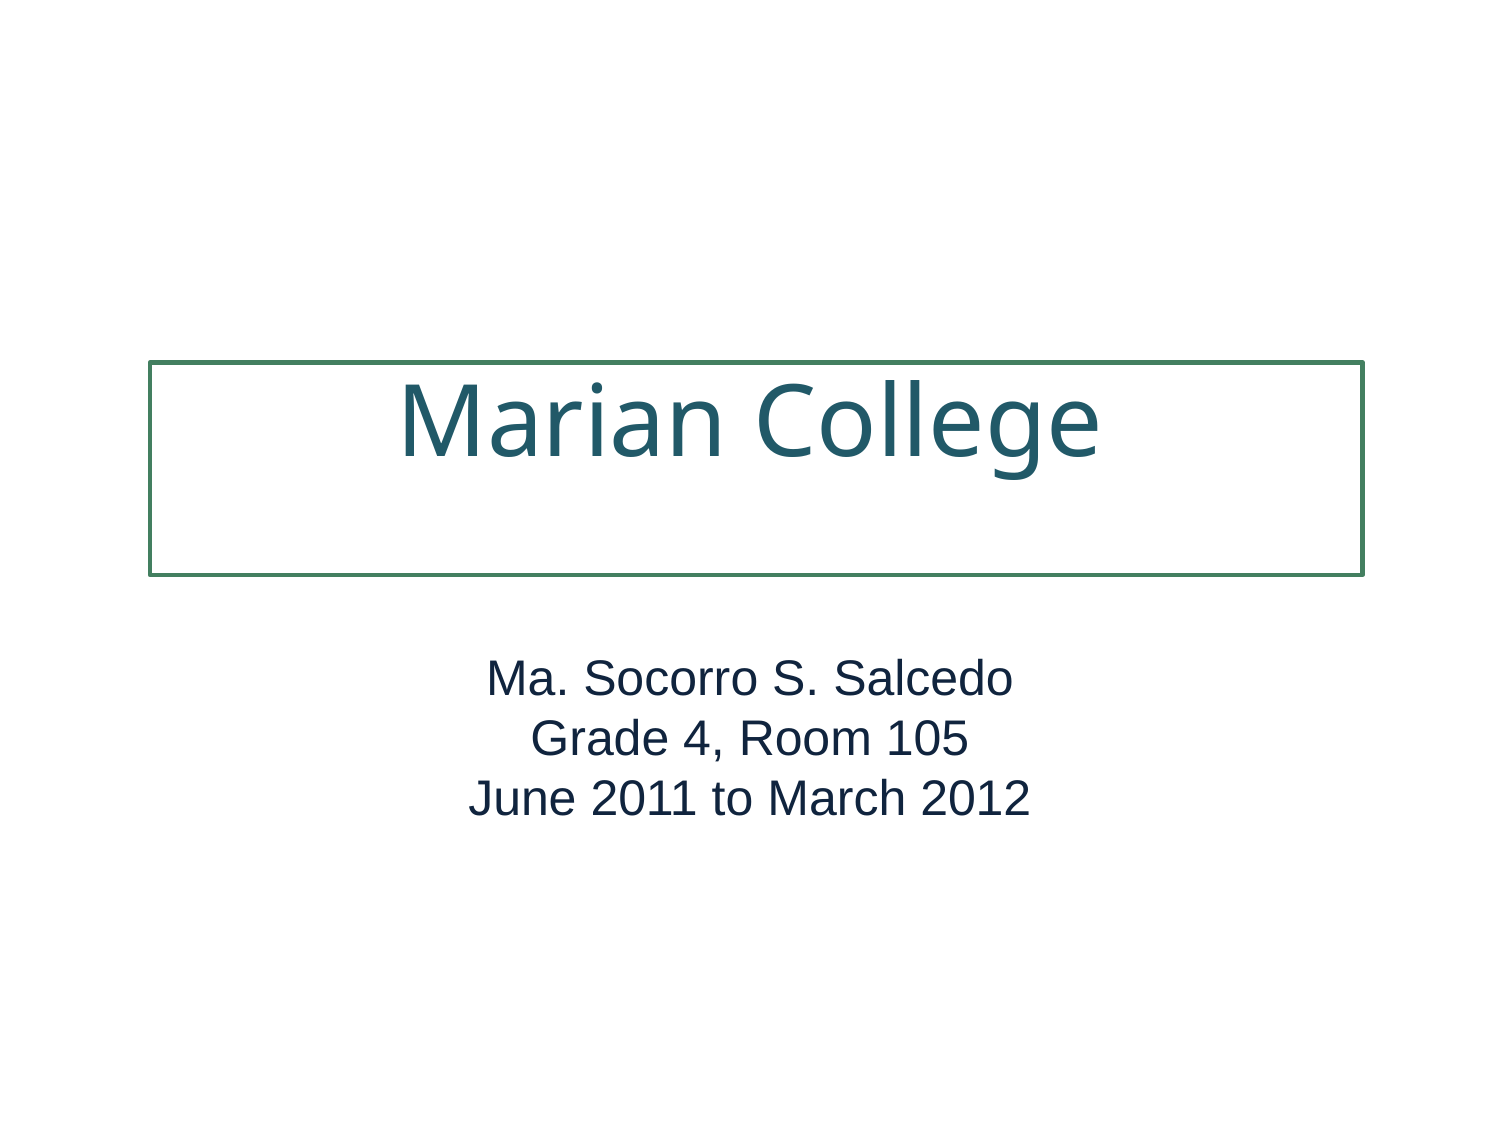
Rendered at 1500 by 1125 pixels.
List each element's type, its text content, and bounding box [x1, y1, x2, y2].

text_box Marian College [112, 349, 1388, 591]
text_box [150, 362, 1363, 575]
text_box Ma. Socorro S. Salcedo Grade 4, Room 105 June 2011 to March 2012 [225, 637, 1275, 925]
